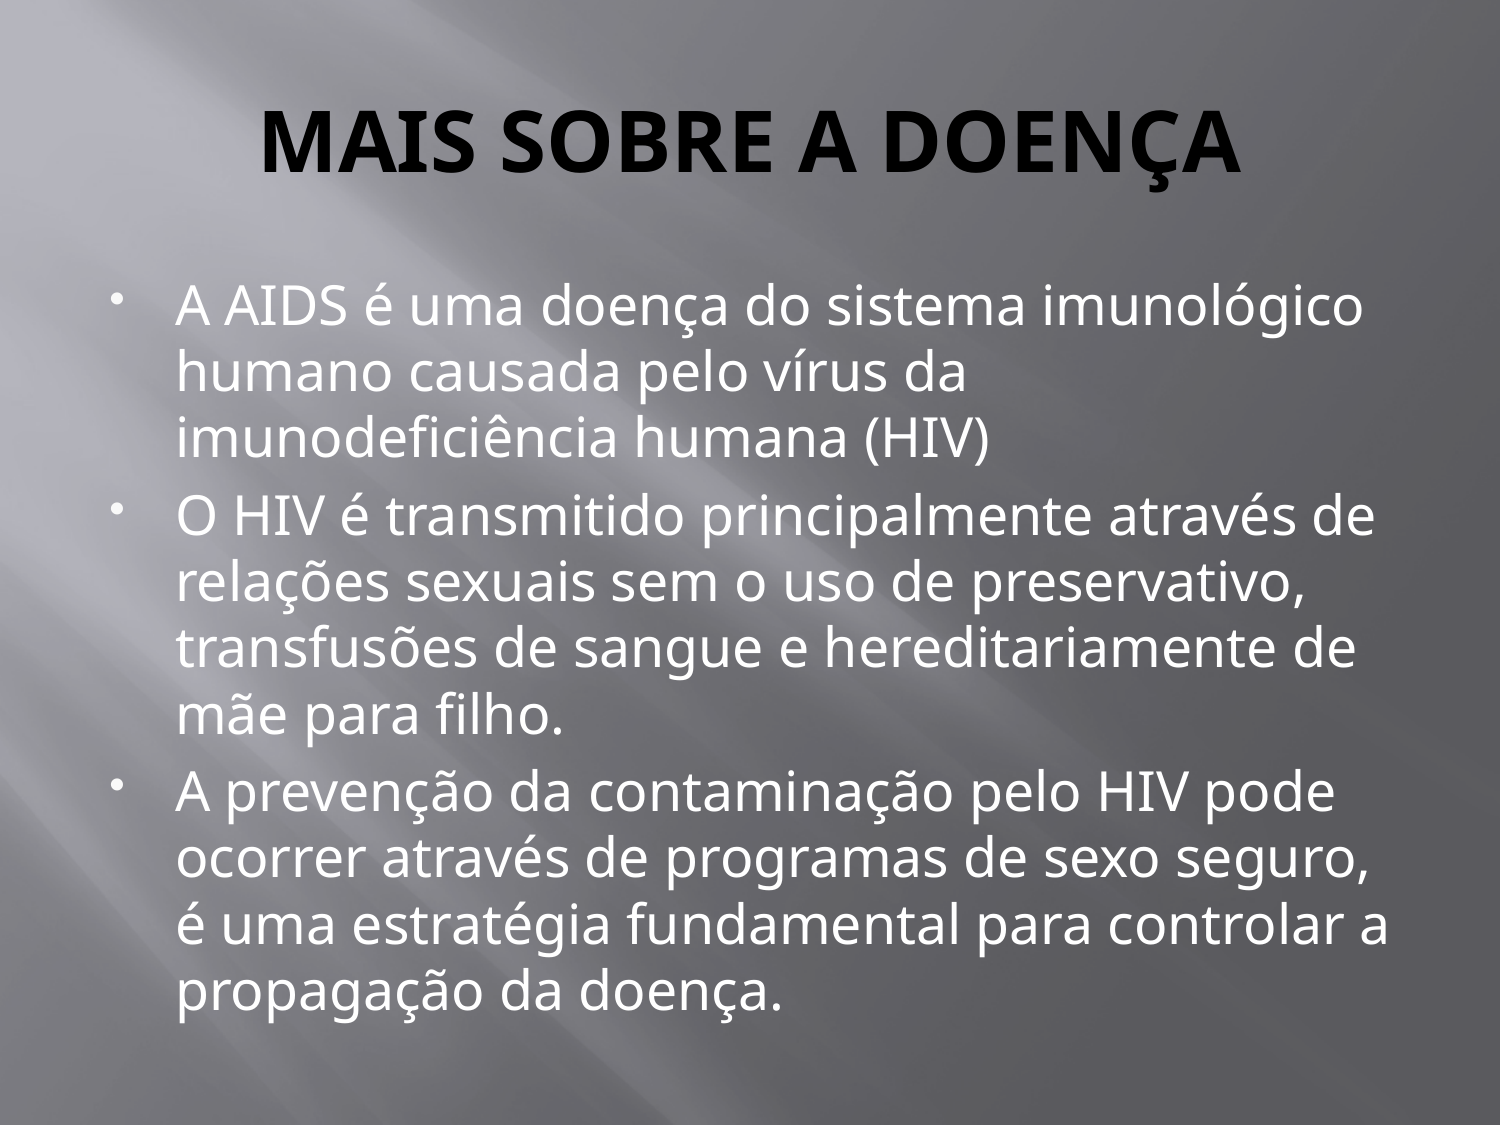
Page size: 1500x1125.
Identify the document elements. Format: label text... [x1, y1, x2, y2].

list A AIDS é uma doença do sistema imunológico humano causada pelo vírus da imunodeficiência humana (HIV) O HIV é transmitido principalmente através de relações sexuais sem o uso de preservativo, transfusões de sangue e hereditariamente de mãe para filho. A prevenção da contaminação pelo HIV pode ocorrer através de programas de sexo seguro, é uma estratégia fundamental para controlar a propagação da doença. [75, 262, 1425, 1035]
title MAIS SOBRE A DOENÇA [75, 45, 1425, 233]
